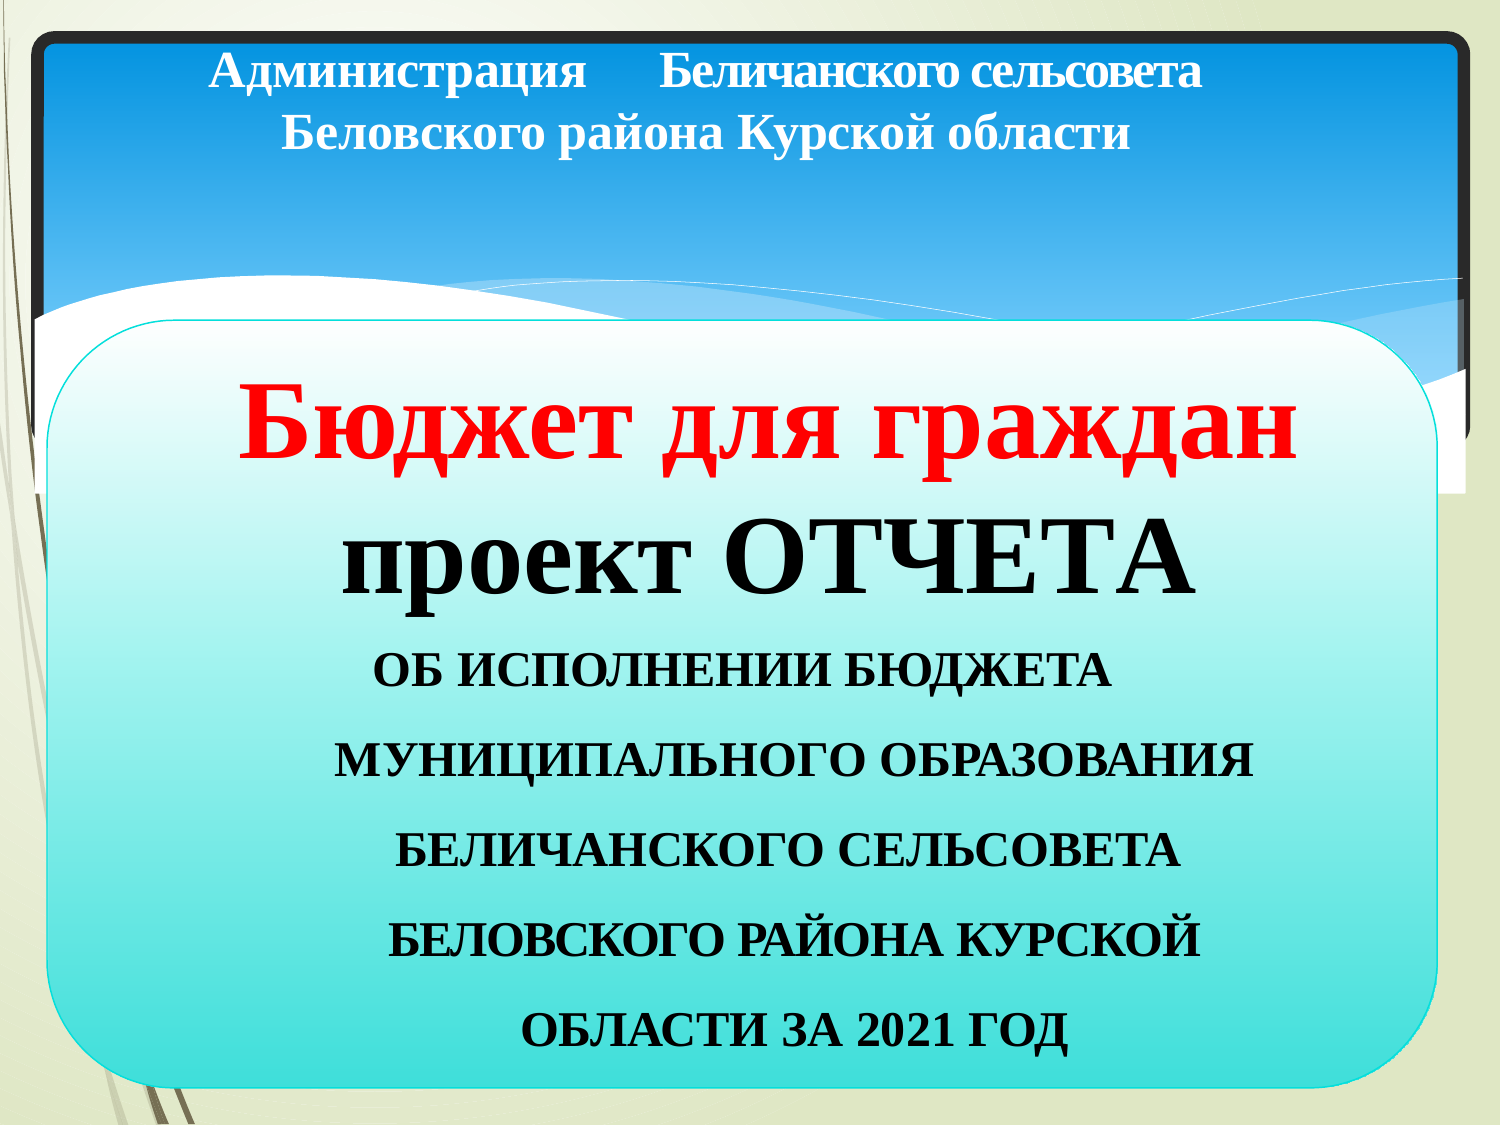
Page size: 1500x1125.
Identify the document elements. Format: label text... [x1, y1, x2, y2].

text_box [34, 37, 1466, 494]
title Администрация Беличанского сельсовета Беловского района Курской области [183, 32, 1228, 36]
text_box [46, 319, 1438, 1089]
